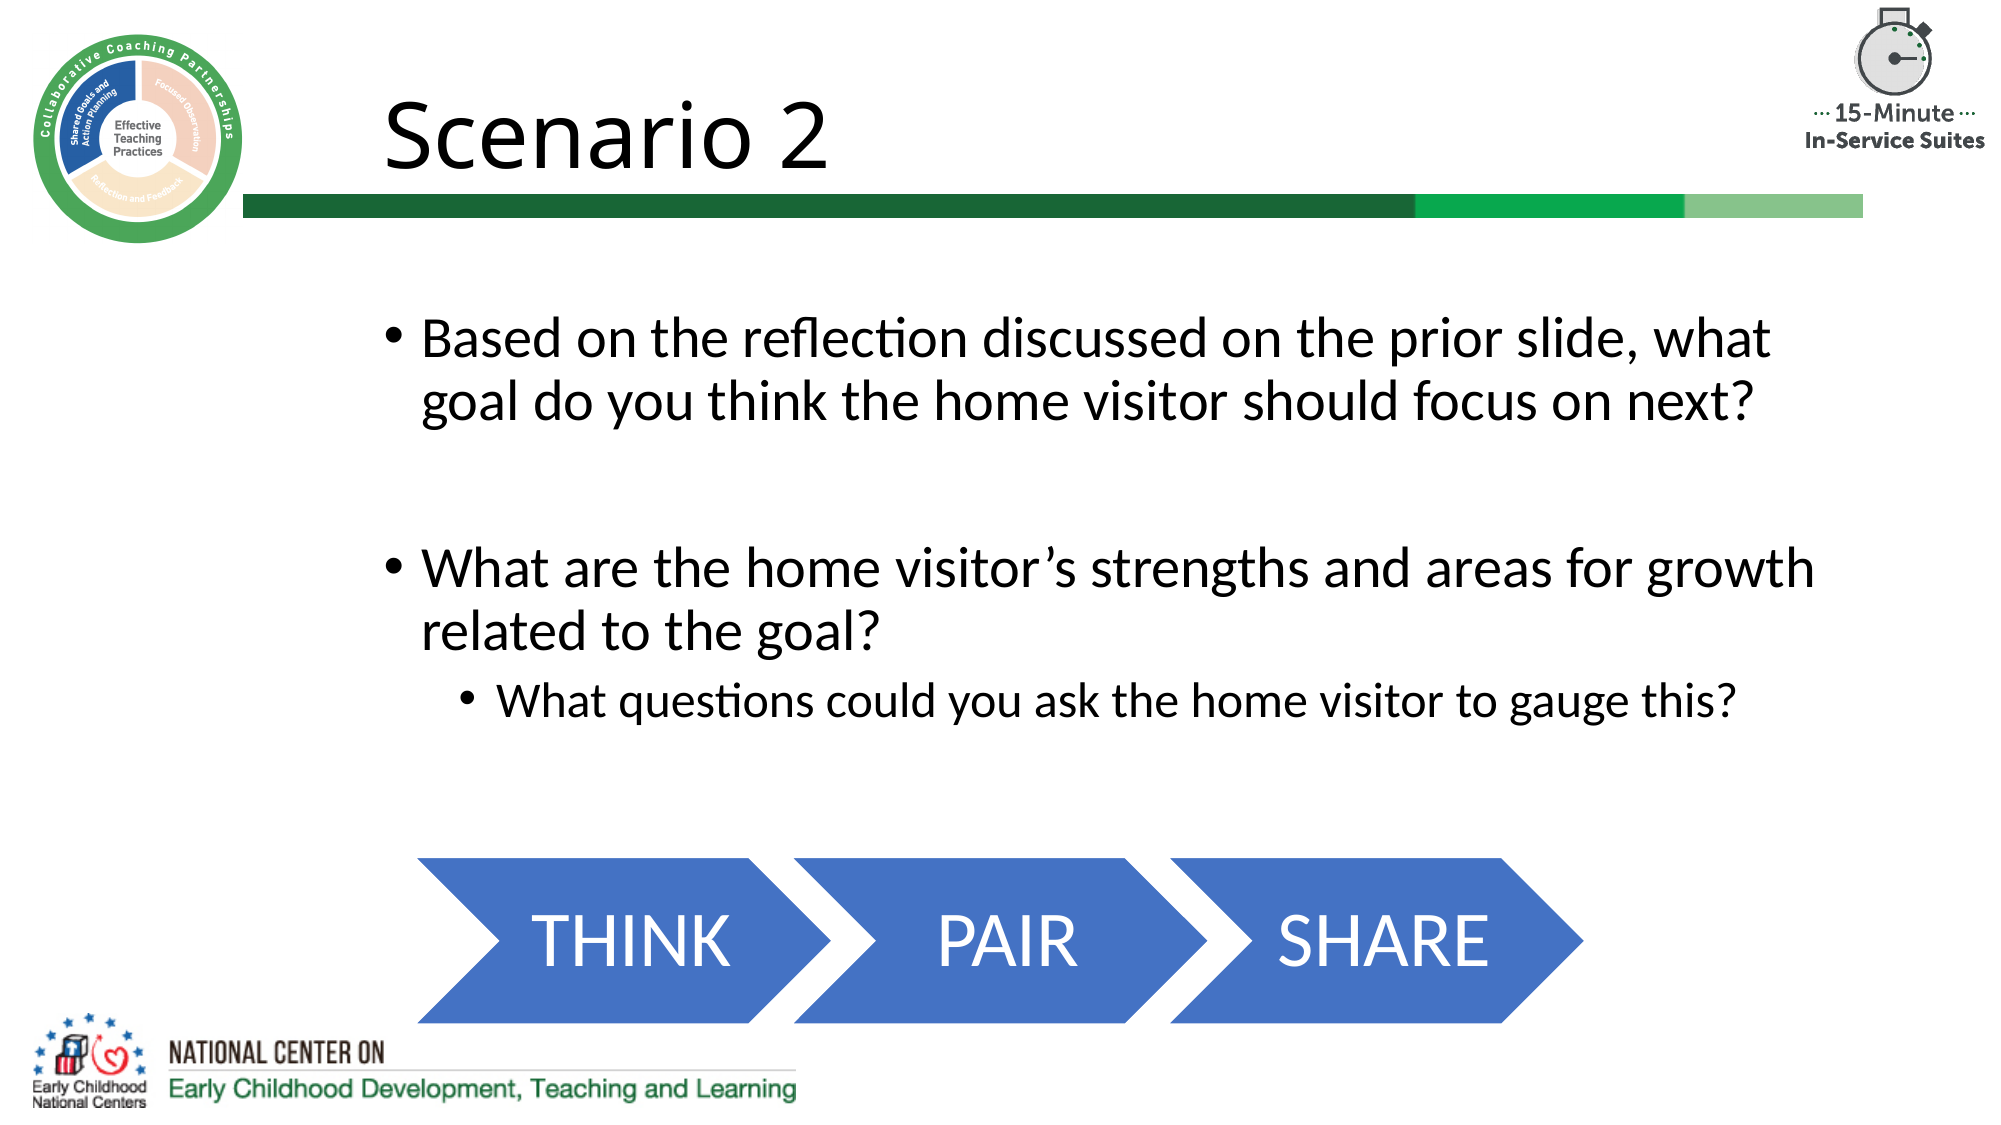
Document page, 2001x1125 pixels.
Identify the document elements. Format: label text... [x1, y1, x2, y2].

title Scenario 2 [368, 59, 1863, 218]
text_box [414, 756, 1586, 1125]
picture [1790, 0, 1999, 161]
picture [33, 1013, 414, 1108]
picture [32, 33, 368, 244]
list Based on the reflection discussed on the prior slide, what goal do you think the home visitor should focus on next? What are the home visitor’s strengths and areas for growth related to the goal? What questions could you ask the home visitor to gauge this? [368, 299, 1863, 1014]
